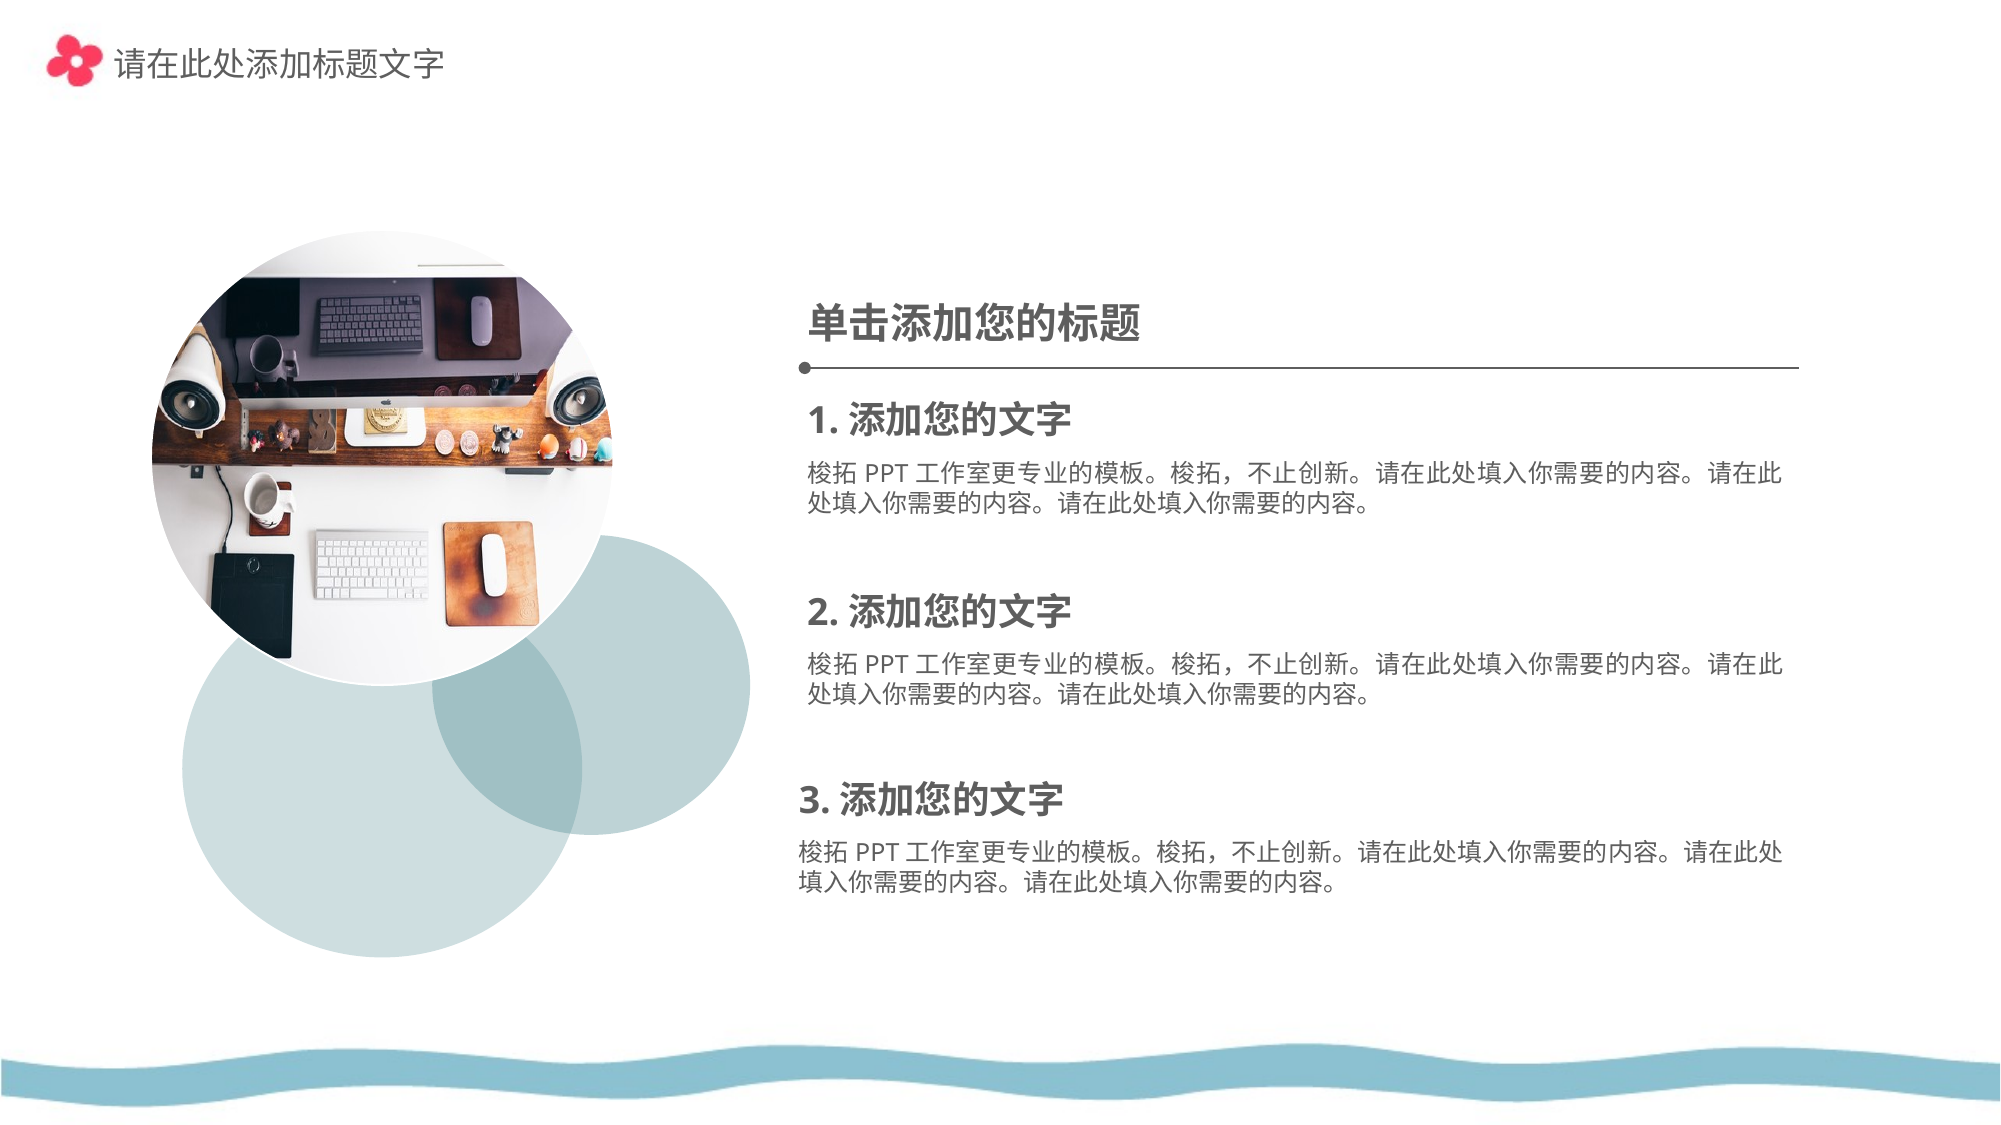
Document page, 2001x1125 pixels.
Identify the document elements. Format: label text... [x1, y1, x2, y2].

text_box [792, 580, 1800, 718]
picture [0, 0, 2001, 1125]
text_box 单击添加您的标题 [792, 289, 1226, 355]
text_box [783, 768, 1800, 905]
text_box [792, 389, 1800, 526]
text_box 请在此处添加标题文字 [98, 35, 478, 91]
text_box [431, 534, 752, 836]
text_box [149, 228, 615, 687]
text_box [181, 637, 571, 959]
